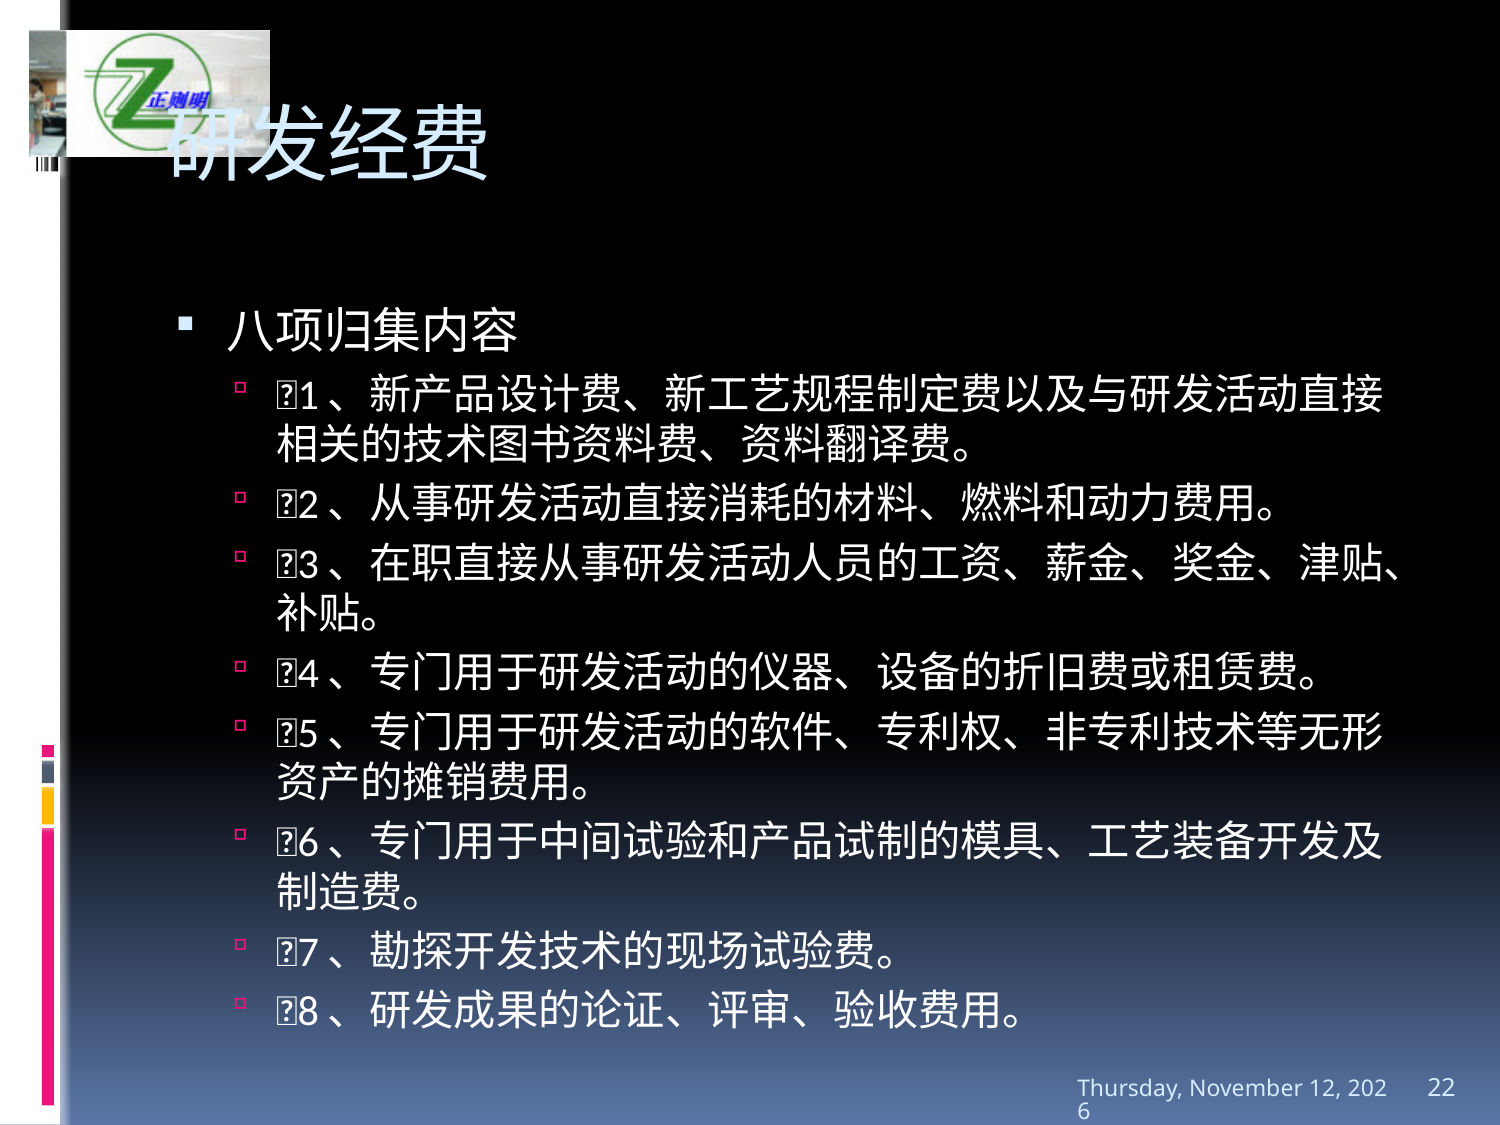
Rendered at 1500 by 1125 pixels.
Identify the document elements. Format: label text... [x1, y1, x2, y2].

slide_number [1062, 1052, 1412, 1113]
picture [29, 30, 270, 157]
title 研发经费 [150, 83, 1425, 234]
list 八项归集内容 1、新产品设计费、新工艺规程制定费以及与研发活动直接相关的技术图书资料费、资料翻译费。 2、从事研发活动直接消耗的材料、燃料和动力费用。 3、在职直接从事研发活动人员的工资、薪金、奖金、津贴、补贴。 4、专门用于研发活动的仪器、设备的折旧费或租赁费。 5、专门用于研发活动的软件、专利权、非专利技术等无形资产的摊销费用。 6、专门用于中间试验和产品试制的模具、工艺装备开发及制造费。 7、勘探开发技术的现场试验费。 8、研发成果的论证、评审、验收费用。 [150, 292, 1425, 1043]
slide_number 22 [1412, 1052, 1488, 1113]
